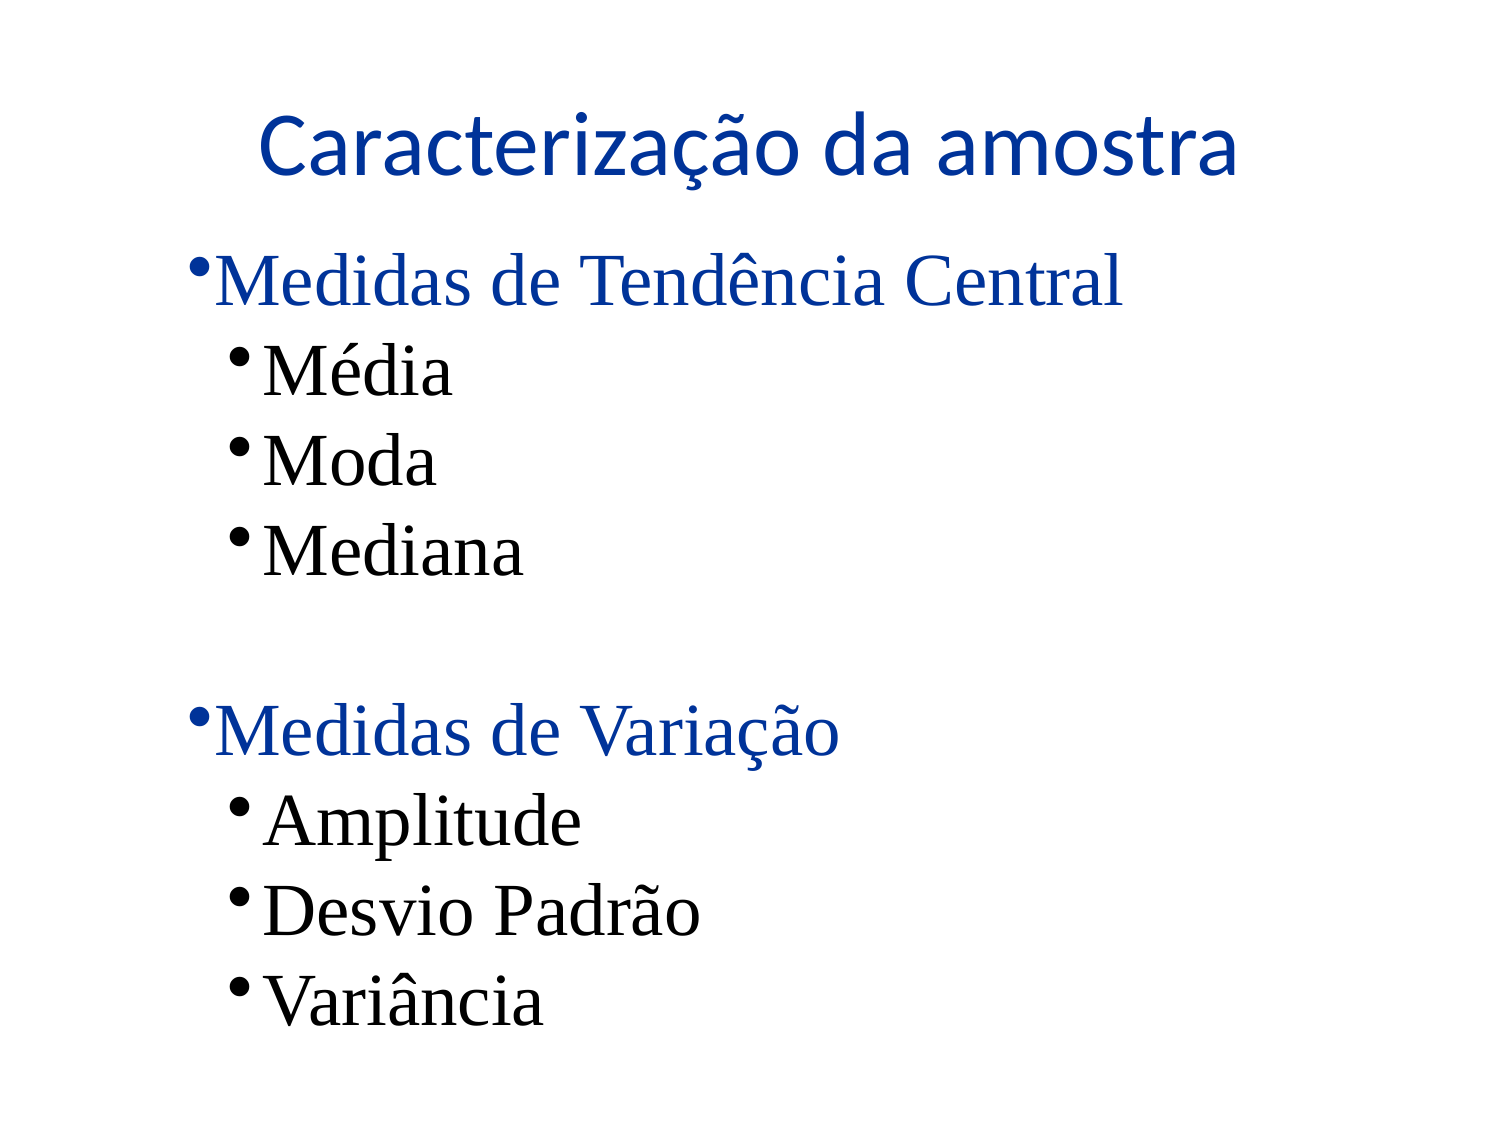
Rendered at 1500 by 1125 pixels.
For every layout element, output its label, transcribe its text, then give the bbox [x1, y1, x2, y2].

title Caracterização da amostra [75, 45, 1425, 233]
text_box Medidas de Tendência Central Média Moda Mediana Medidas de Variação Amplitude Desvio Padrão Variância [178, 223, 1325, 1049]
